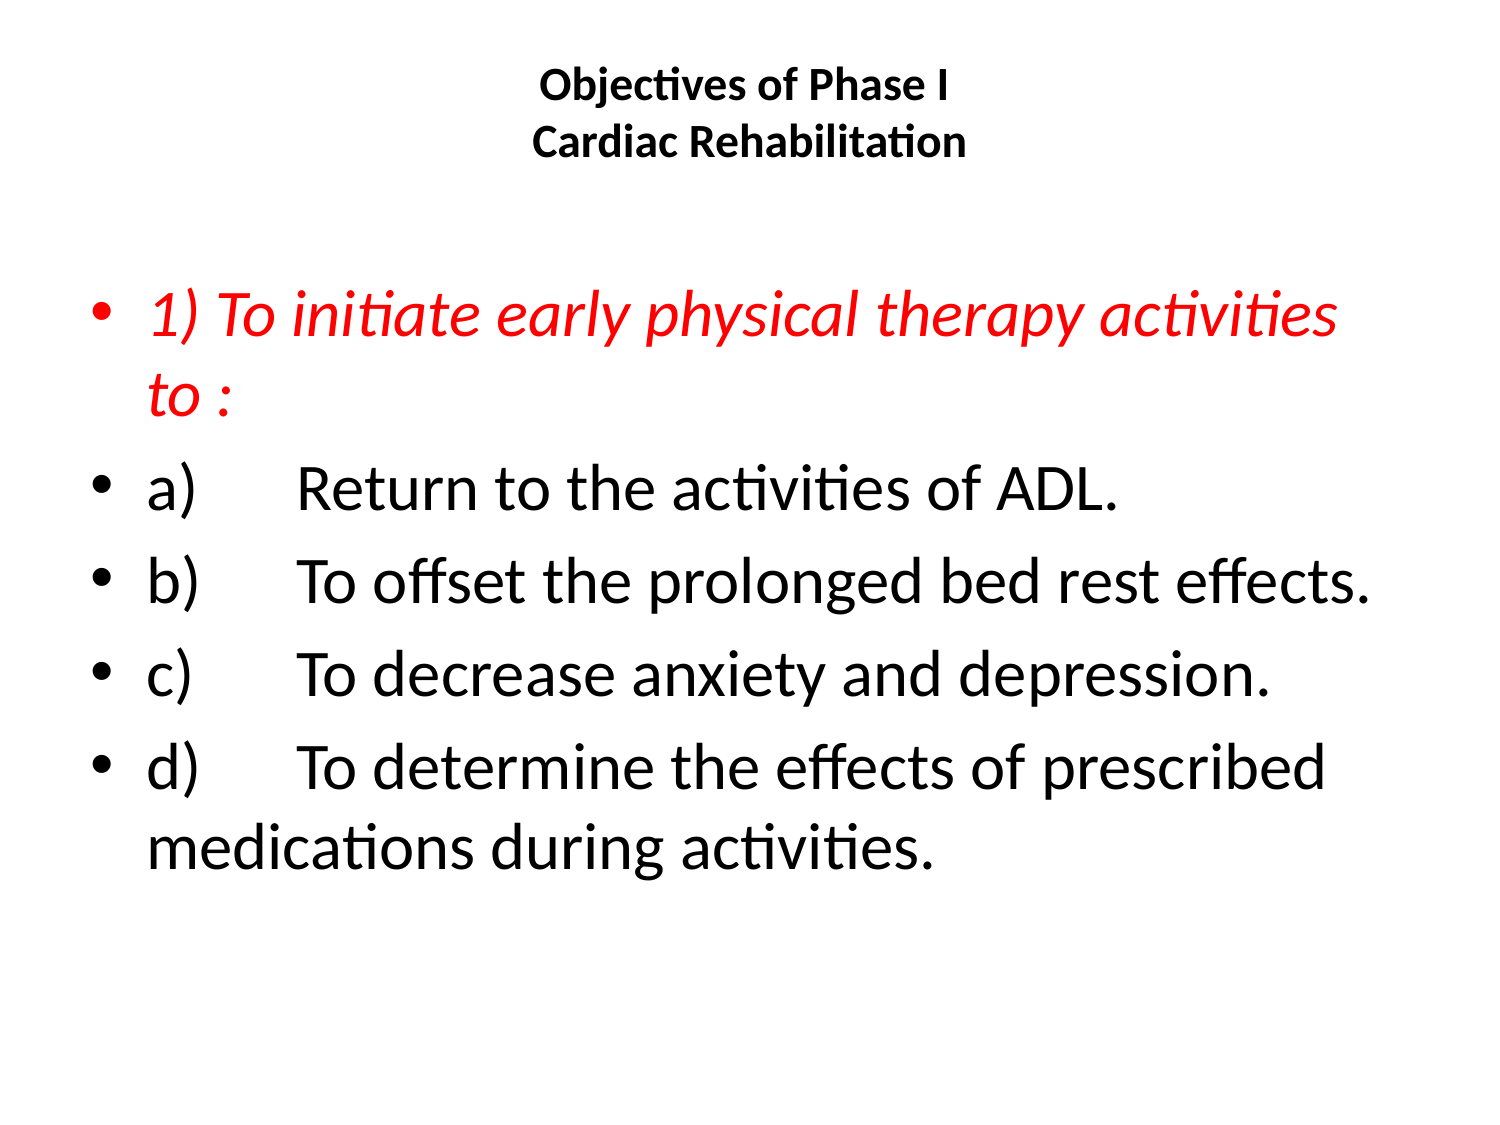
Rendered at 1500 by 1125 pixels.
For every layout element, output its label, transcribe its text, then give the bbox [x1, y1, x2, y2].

title Objectives of Phase I Cardiac Rehabilitation [75, 45, 1425, 233]
list 1) To initiate early physical therapy activities to : a) Return to the activities of ADL. b) To offset the prolonged bed rest effects. c) To decrease anxiety and depression. d) To determine the effects of prescribed medications during activities. [75, 262, 1425, 1005]
